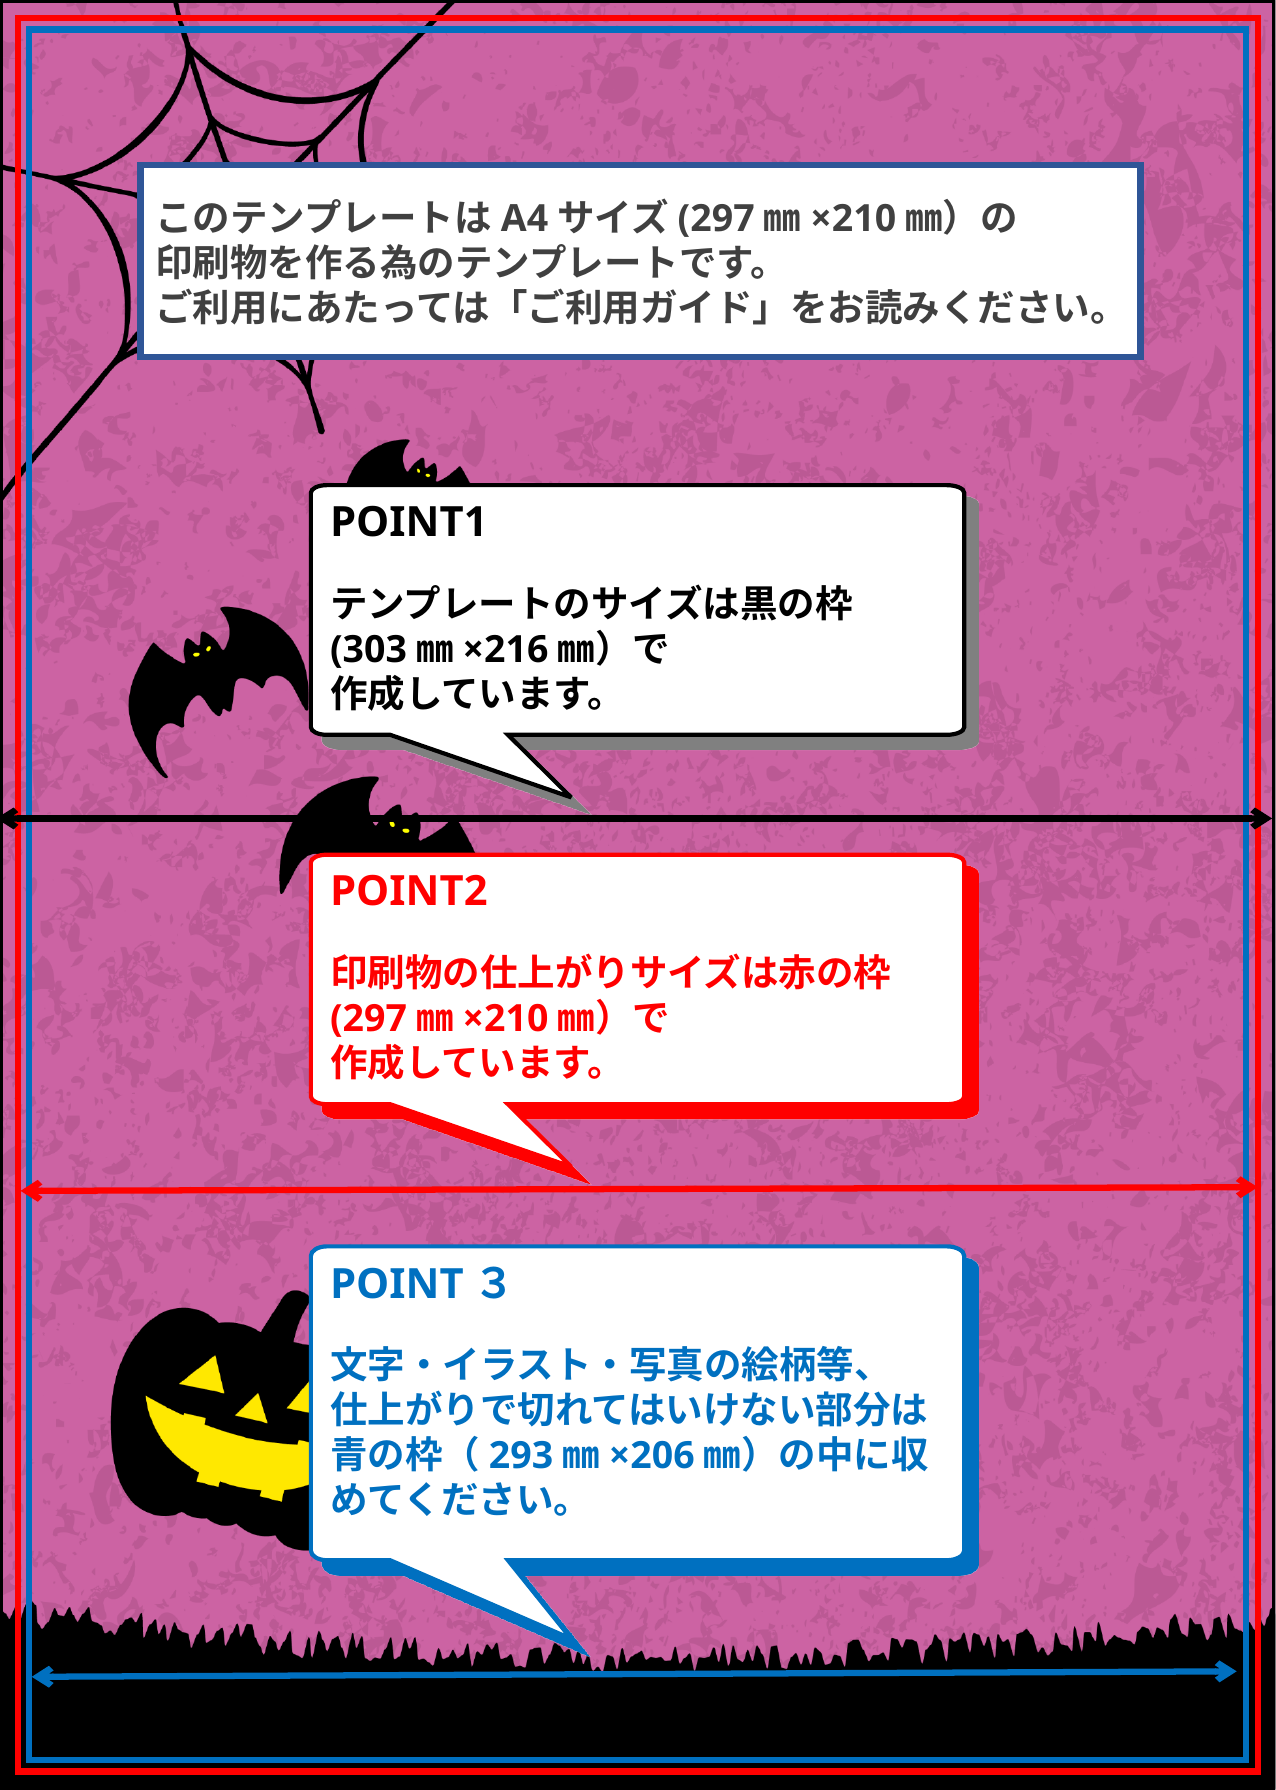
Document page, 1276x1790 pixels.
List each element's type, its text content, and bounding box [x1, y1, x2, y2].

text_box POINT2 印刷物の仕上がりサイズは赤の枠(297㎜×210㎜）で 作成しています。 [310, 854, 965, 1167]
text_box このテンプレートはA4サイズ(297㎜×210㎜）の 印刷物を作る為のテンプレートです。 ご利用にあたっては「ご利用ガイド」をお読みください。 [140, 164, 1142, 358]
text_box POINT３ 文字・イラスト・写真の絵柄等、 仕上がりで切れてはいけない部分は 青の枠（293㎜×206㎜）の中に収めてください。 [310, 1246, 965, 1639]
text_box [0, 0, 1276, 1790]
text_box [17, 822, 1259, 1773]
text_box [28, 28, 1247, 815]
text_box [31, 1671, 1237, 1677]
text_box [28, 822, 1247, 1187]
text_box [28, 1191, 1247, 1761]
text_box POINT1 テンプレートのサイズは黒の枠 (303㎜×216㎜）で 作成しています。 [310, 485, 965, 798]
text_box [20, 1187, 1258, 1191]
text_box [17, 17, 1259, 815]
